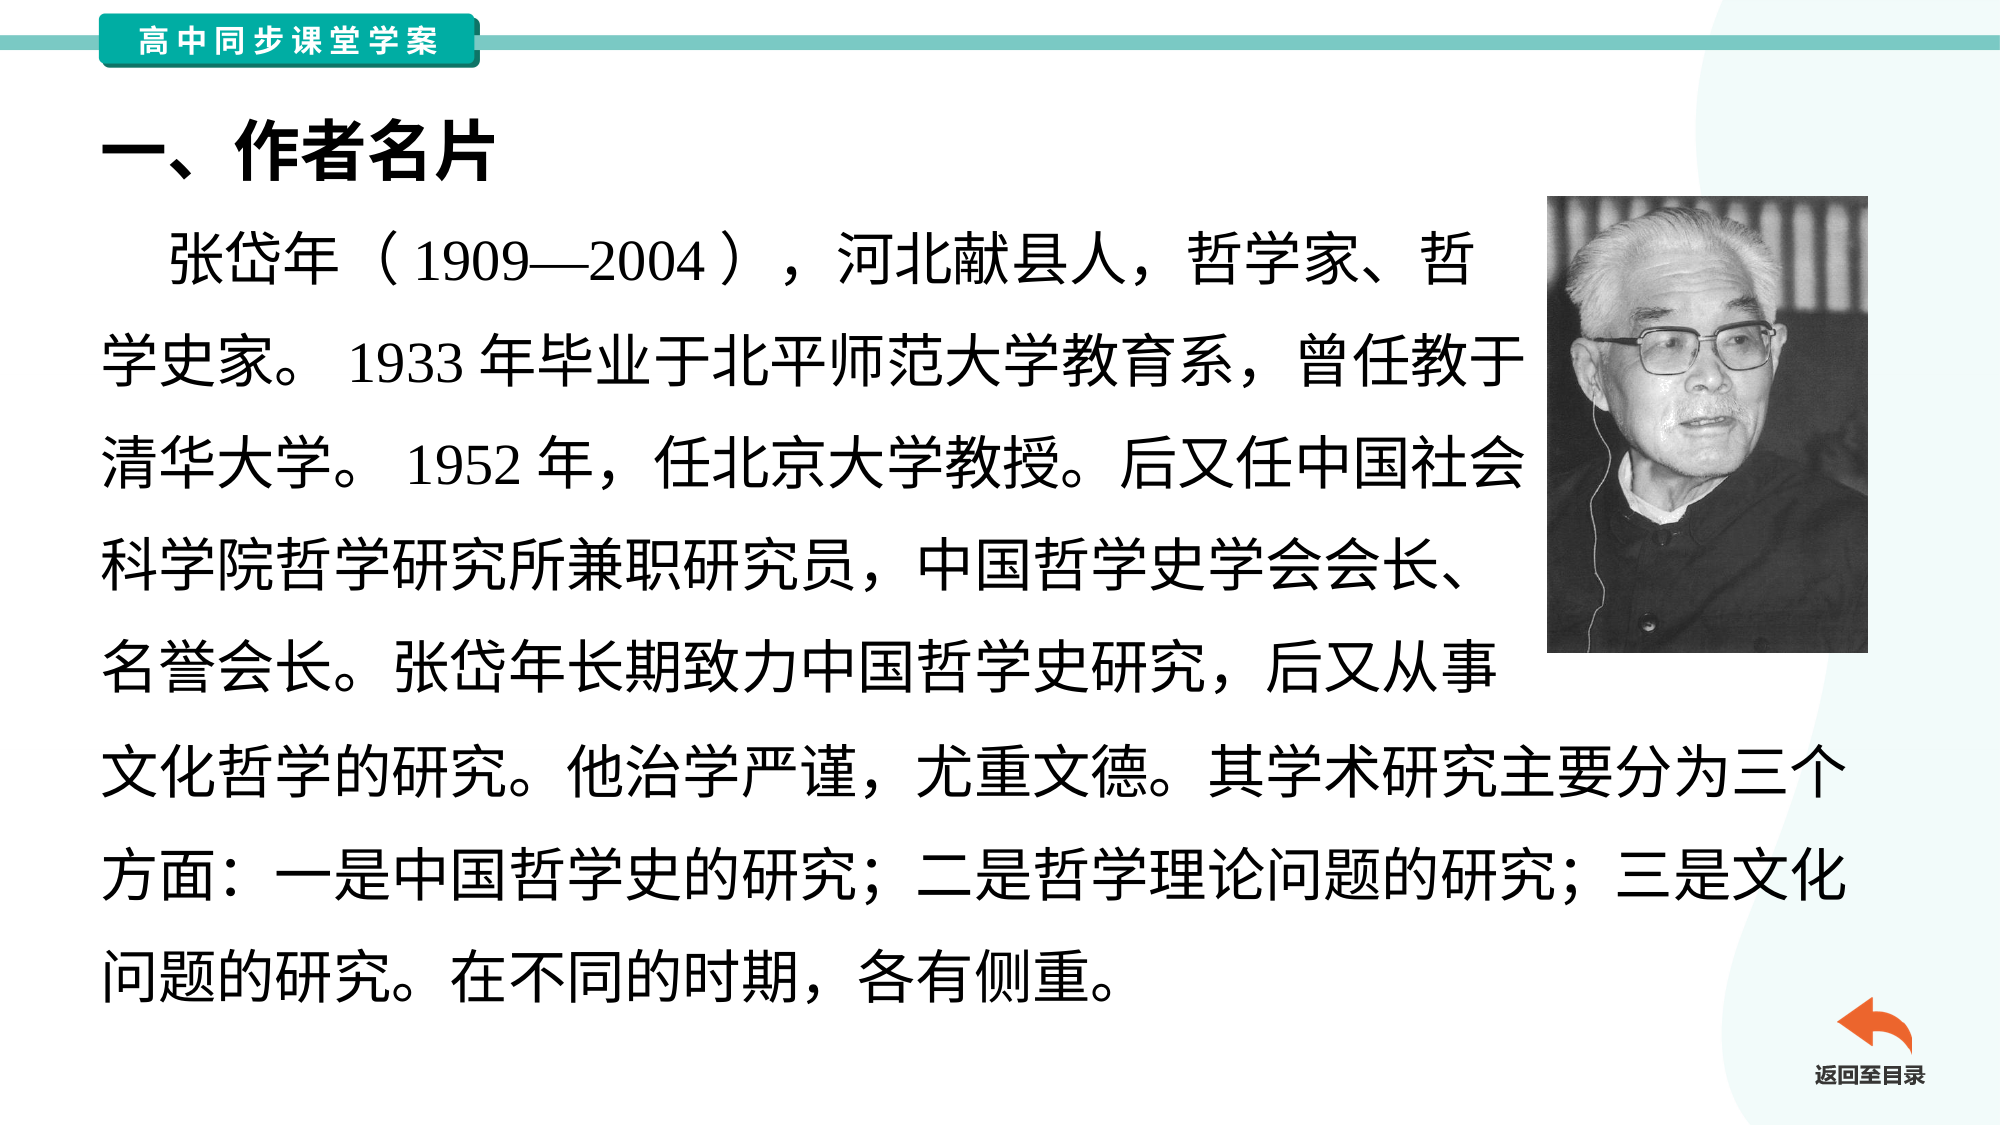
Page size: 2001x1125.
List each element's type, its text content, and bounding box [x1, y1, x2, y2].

text_box 张岱年（1909—2004），河北献县人，哲学家、哲 学史家。1933年毕业于北平师范大学教育系，曾任教于 清华大学。1952年，任北京大学教授。后又任中国社会 科学院哲学研究所兼职研究员，中国哲学史学会会长、 名誉会长。张岱年长期致力中国哲学史研究，后又从事 [100, 190, 1559, 701]
picture [0, 0, 2000, 1125]
text_box 一、作者名片 [100, 76, 1899, 192]
text_box 文化哲学的研究。他治学严谨，尤重文德。其学术研究主要分为三个 方面：一是中国哲学史的研究；二是哲学理论问题的研究；三是文化 问题的研究。在不同的时期，各有侧重。 [100, 703, 1900, 1010]
